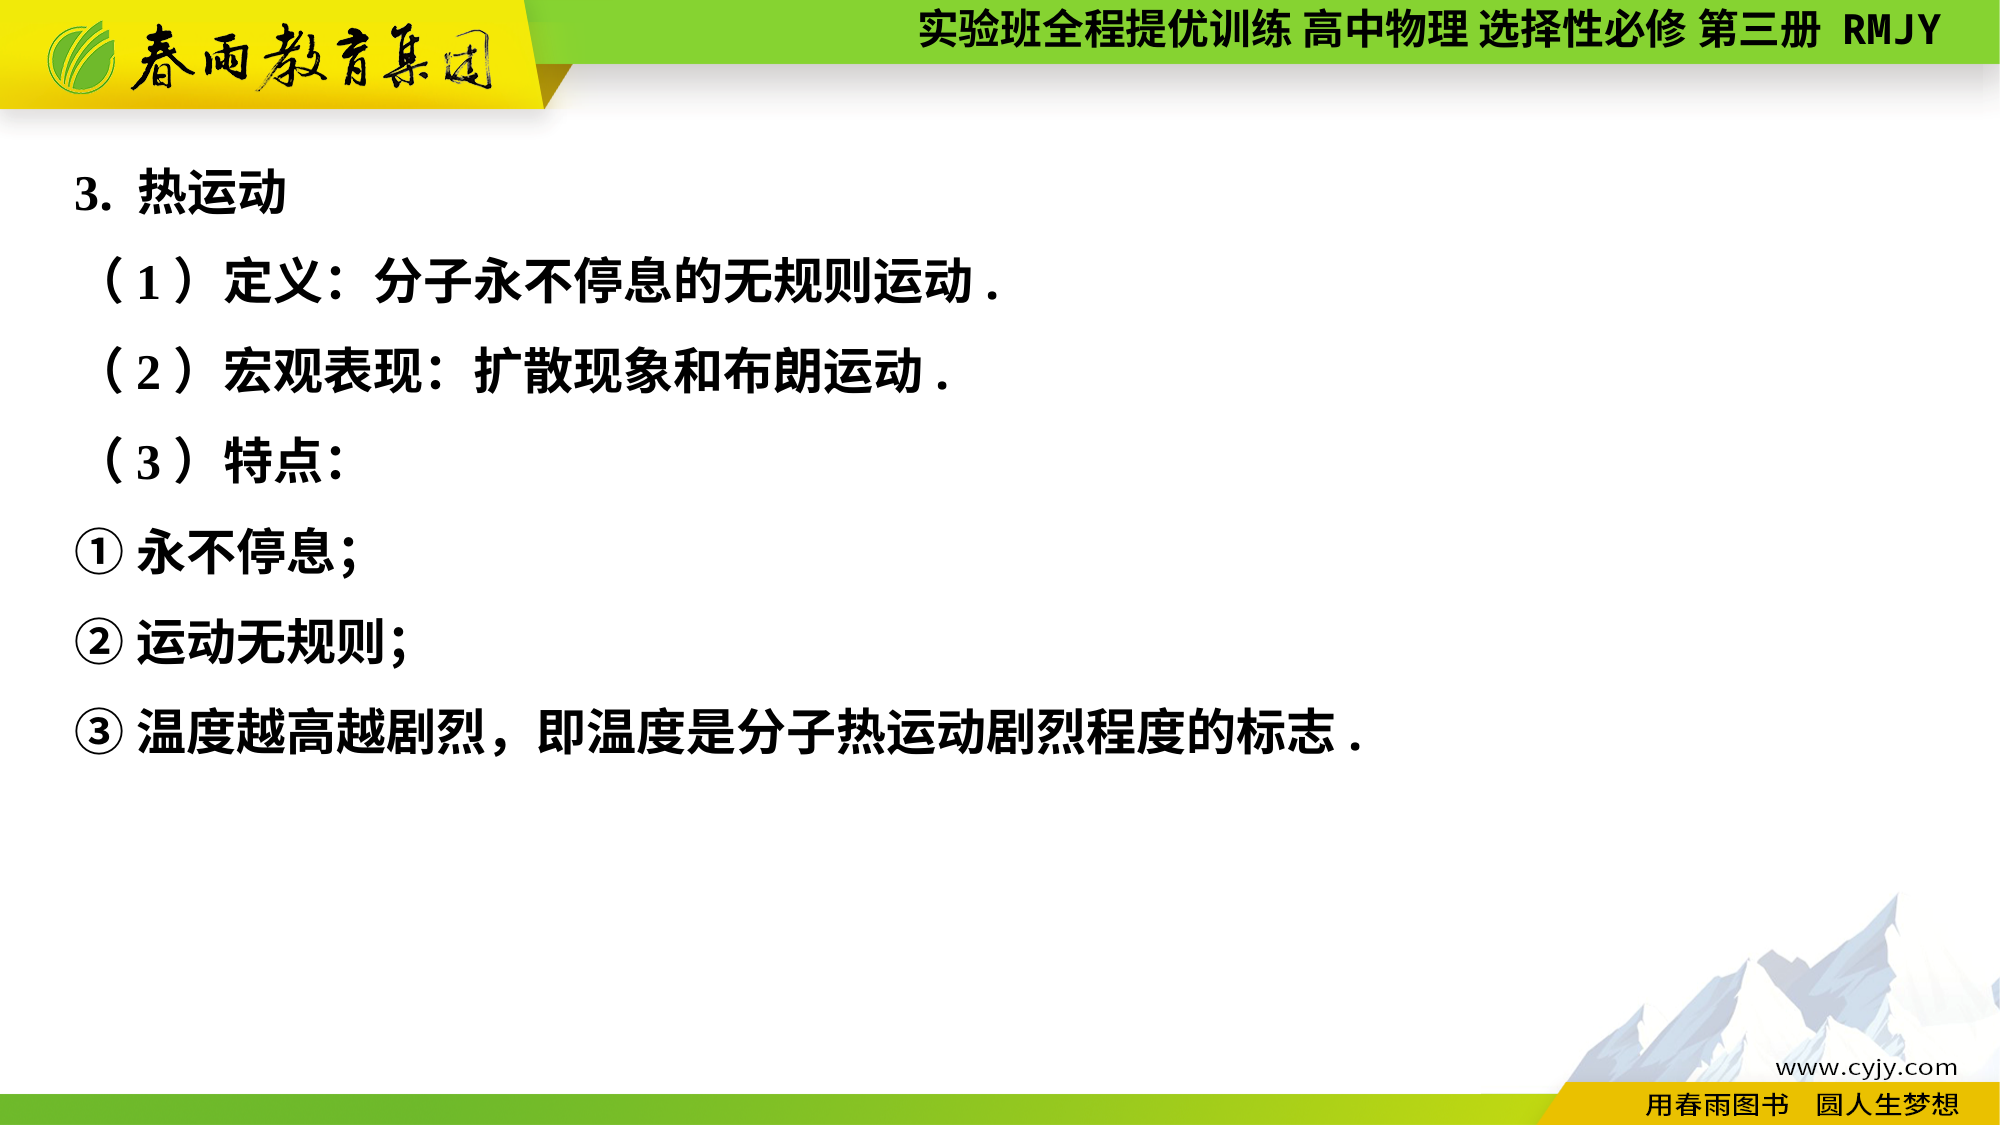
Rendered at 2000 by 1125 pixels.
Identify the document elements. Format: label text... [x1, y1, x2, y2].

picture [0, 0, 2000, 1125]
list 3. 热运动 （1）定义：分子永不停息的无规则运动. （2）宏观表现：扩散现象和布朗运动. （3）特点： ①永不停息； ②运动无规则； ③温度越高越剧烈，即温度是分子热运动剧烈程度的标志. [59, 122, 1944, 763]
